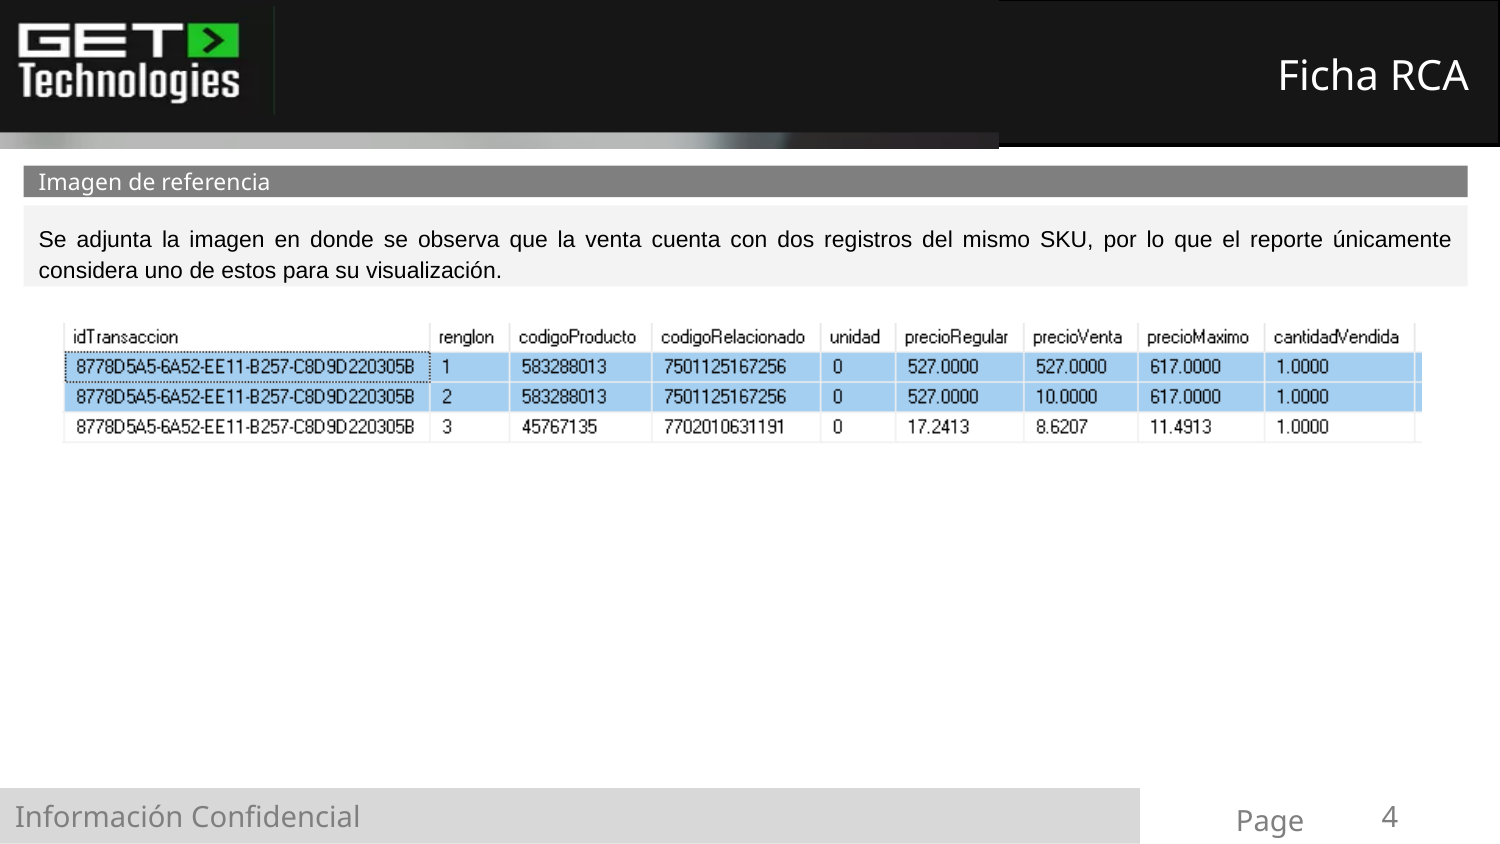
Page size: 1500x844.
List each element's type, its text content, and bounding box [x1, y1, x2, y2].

text_box Imagen de referencia [23, 165, 1468, 198]
slide_number ‹#› [1321, 771, 1459, 844]
picture [0, 0, 999, 149]
title Ficha RCA [1001, 3, 1496, 144]
text_box Se adjunta la imagen en donde se observa que la venta cuenta con dos registros del mismo SKU, por lo que el reporte únicamente considera uno de estos para su visualización. [23, 205, 1468, 287]
picture [62, 323, 1423, 448]
